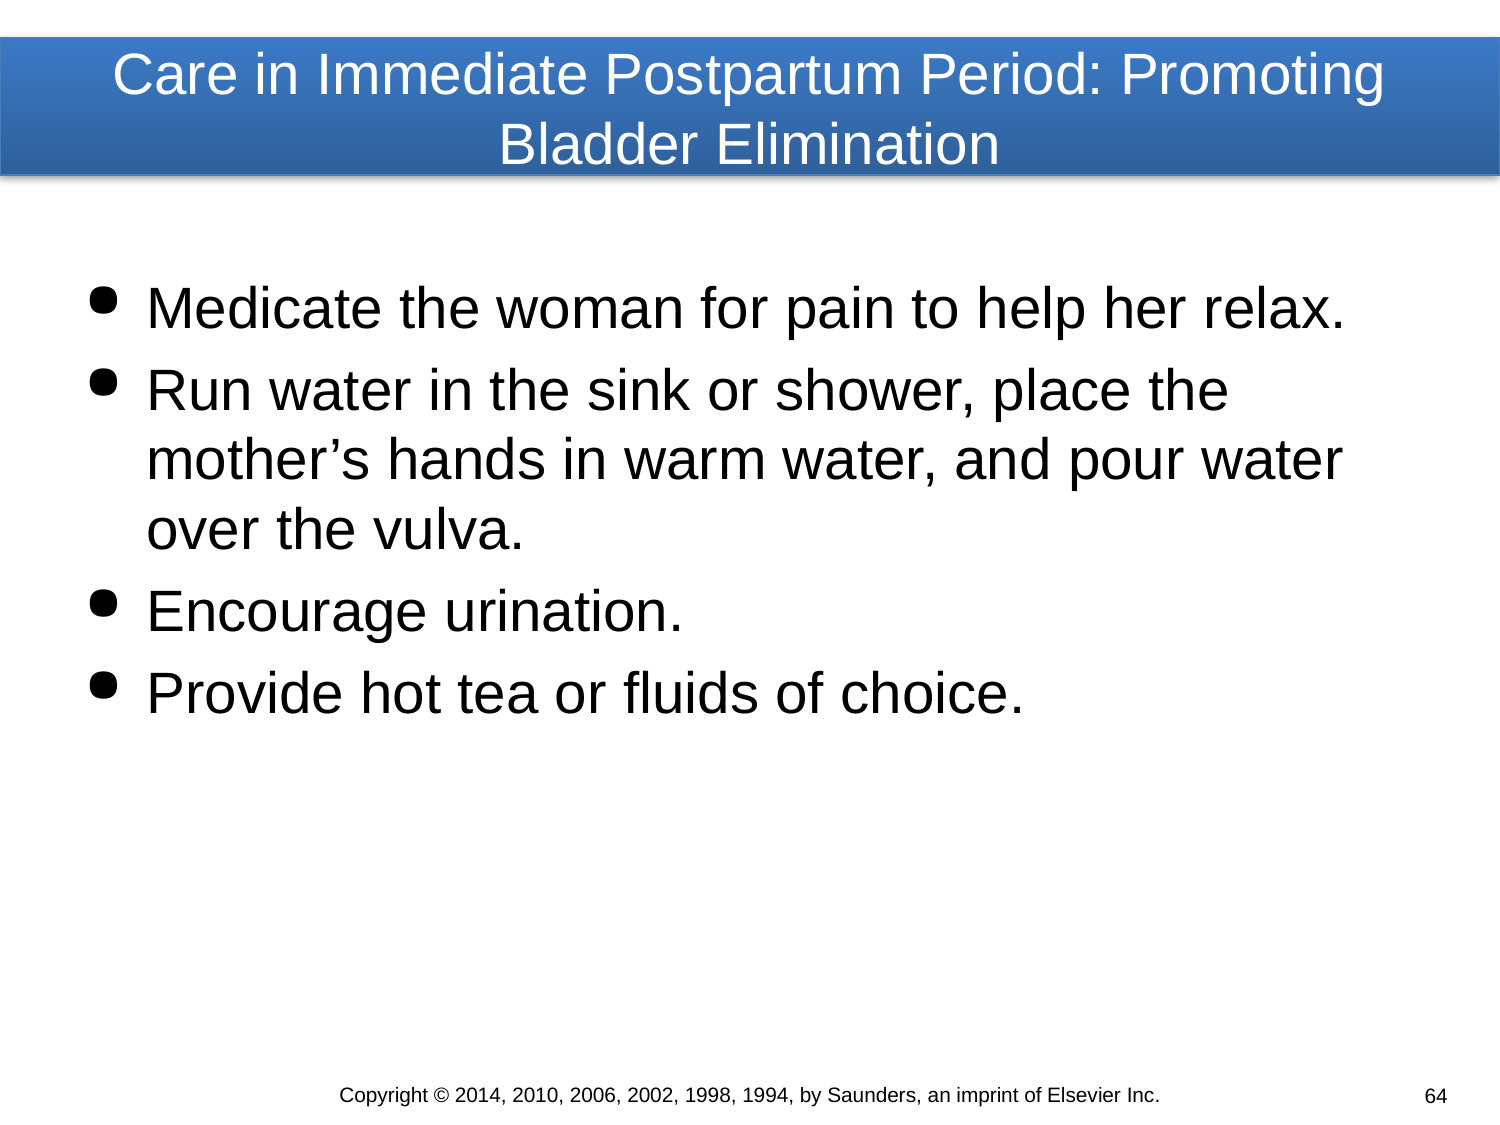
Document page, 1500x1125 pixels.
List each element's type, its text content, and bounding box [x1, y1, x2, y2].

footer Copyright © 2014, 2010, 2006, 2002, 1998, 1994, by Saunders, an imprint of Elsevier Inc. [187, 1062, 1313, 1125]
list Medicate the woman for pain to help her relax. Run water in the sink or shower, place the mother’s hands in warm water, and pour water over the vulva. Encourage urination. Provide hot tea or fluids of choice. [75, 262, 1425, 1005]
title Care in Immediate Postpartum Period: Promoting Bladder Elimination [0, 37, 1500, 176]
slide_number 64 [1362, 1065, 1463, 1125]
